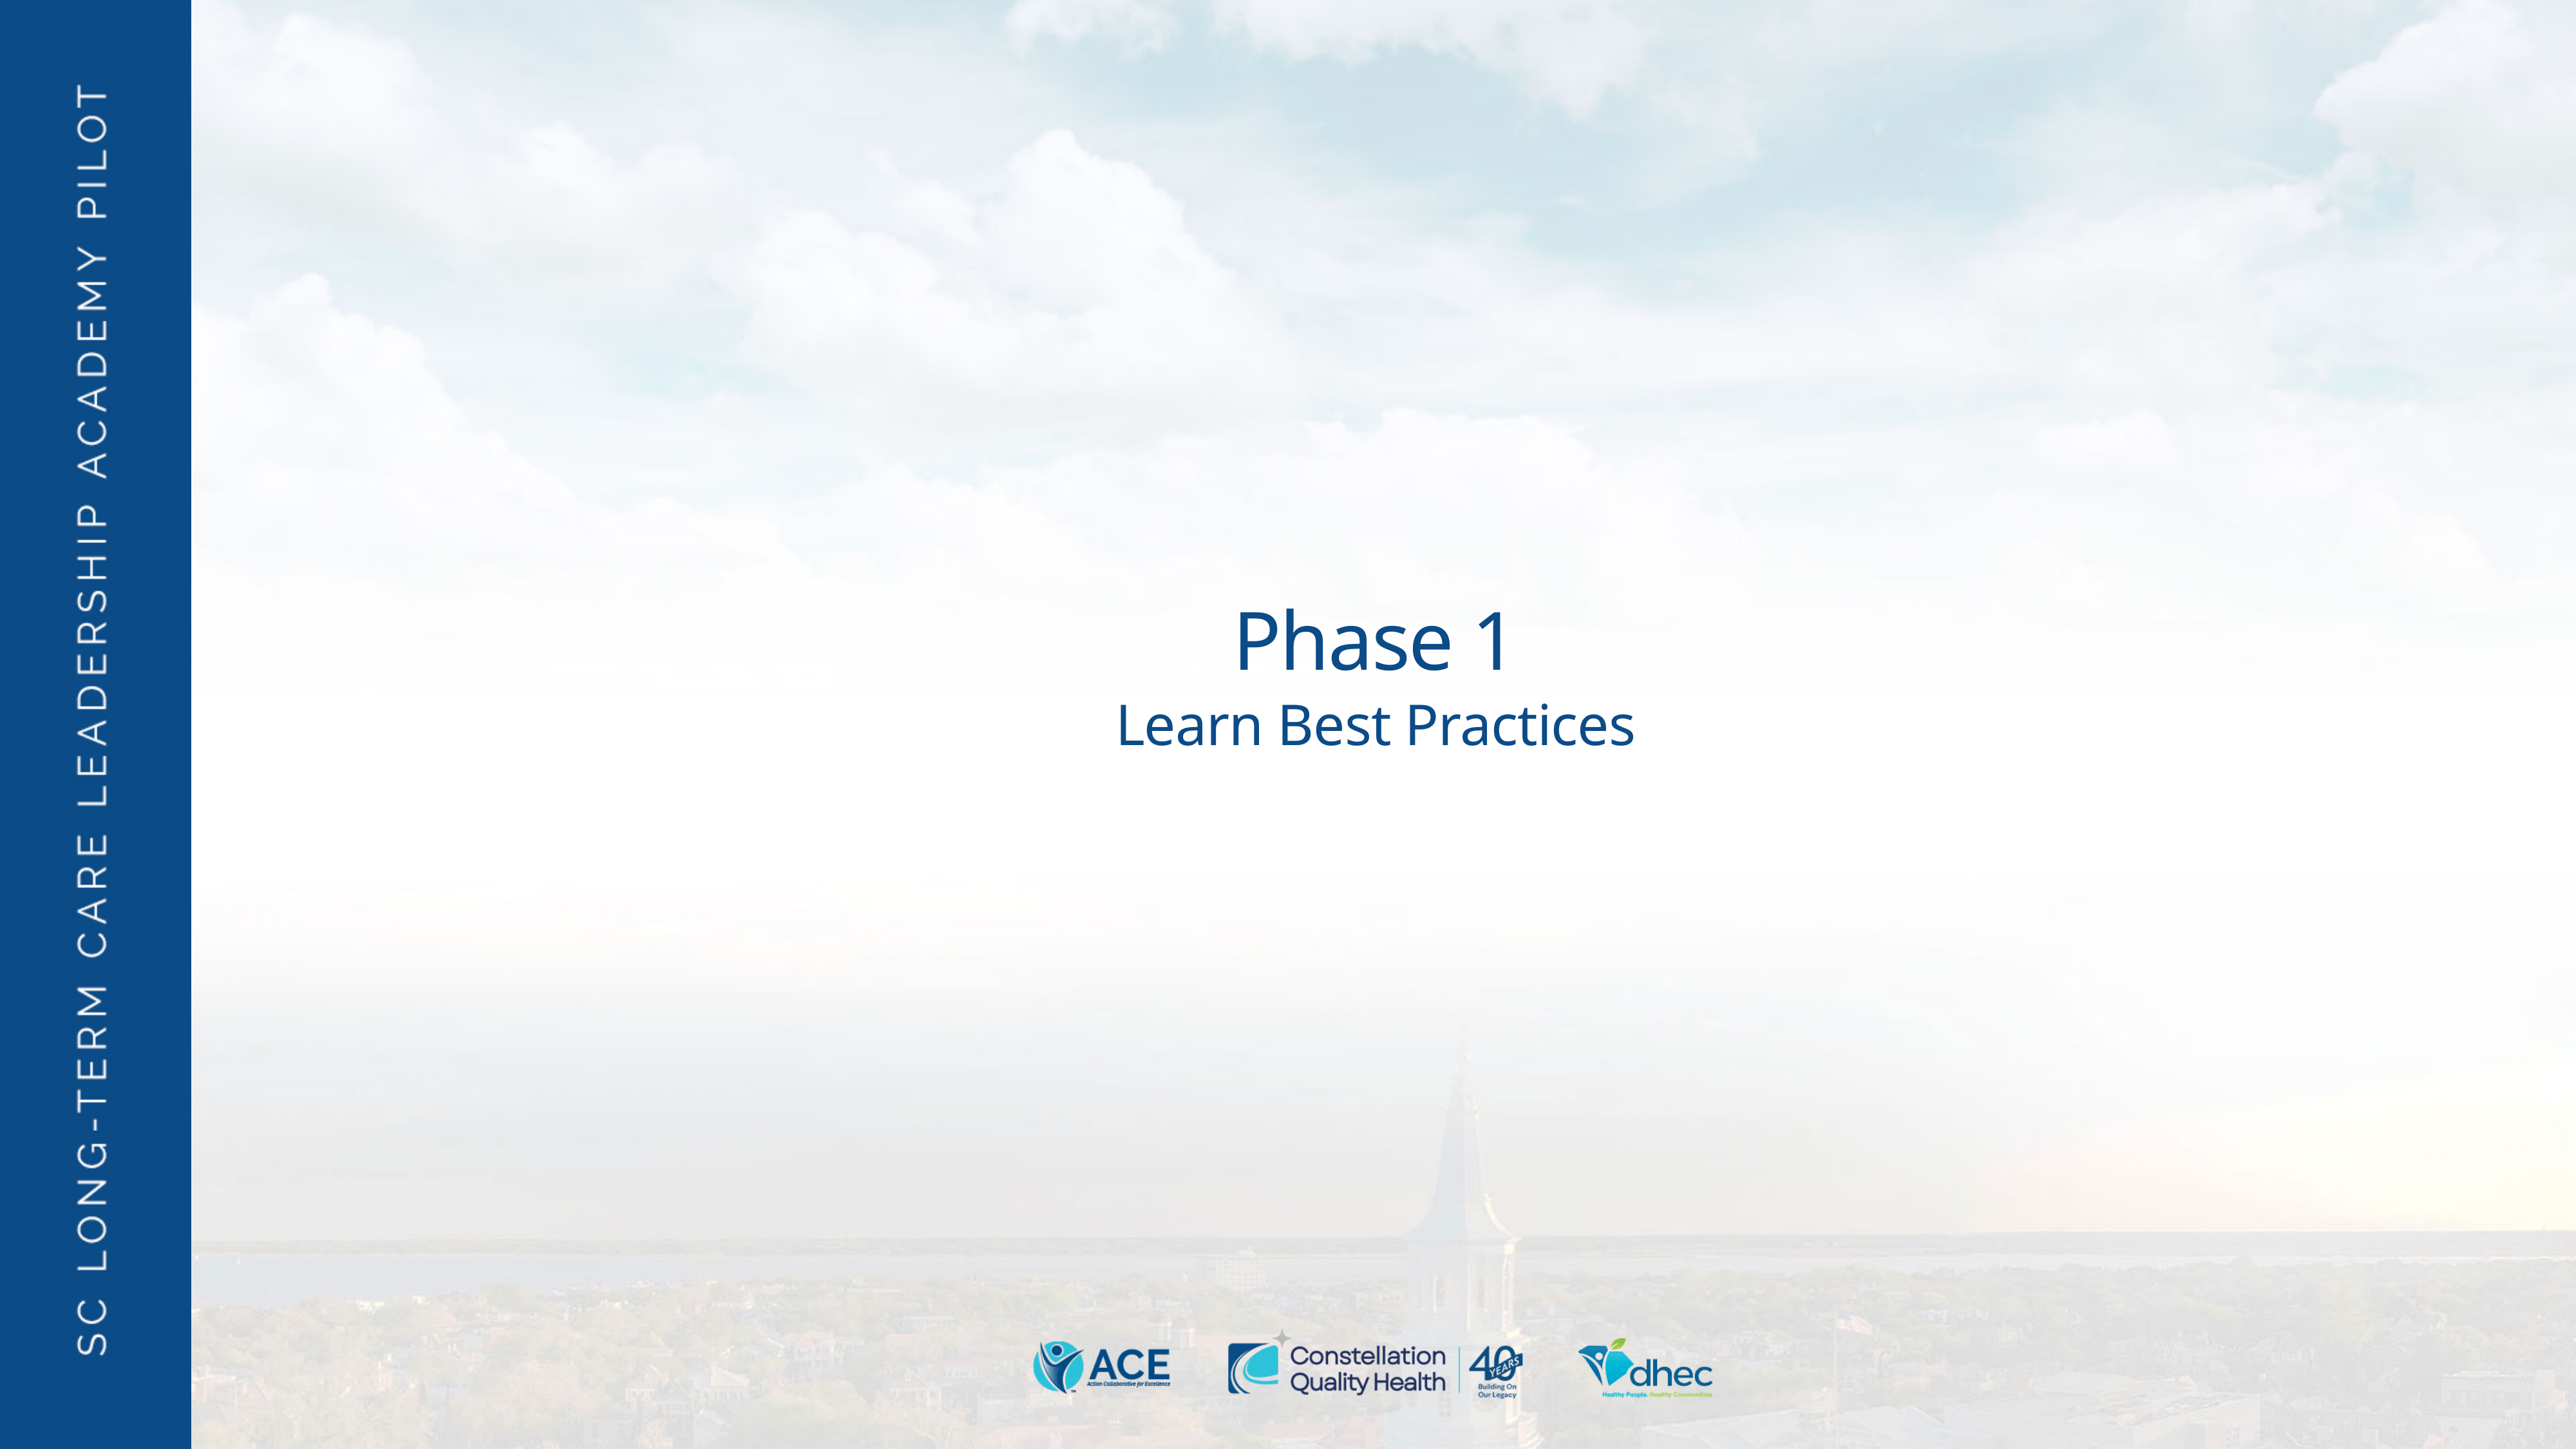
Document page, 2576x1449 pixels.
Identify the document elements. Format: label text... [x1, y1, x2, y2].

text_box Learn Best Practices [386, 689, 2365, 757]
picture [0, 0, 2576, 1449]
text_box Phase 1 [386, 589, 2365, 686]
